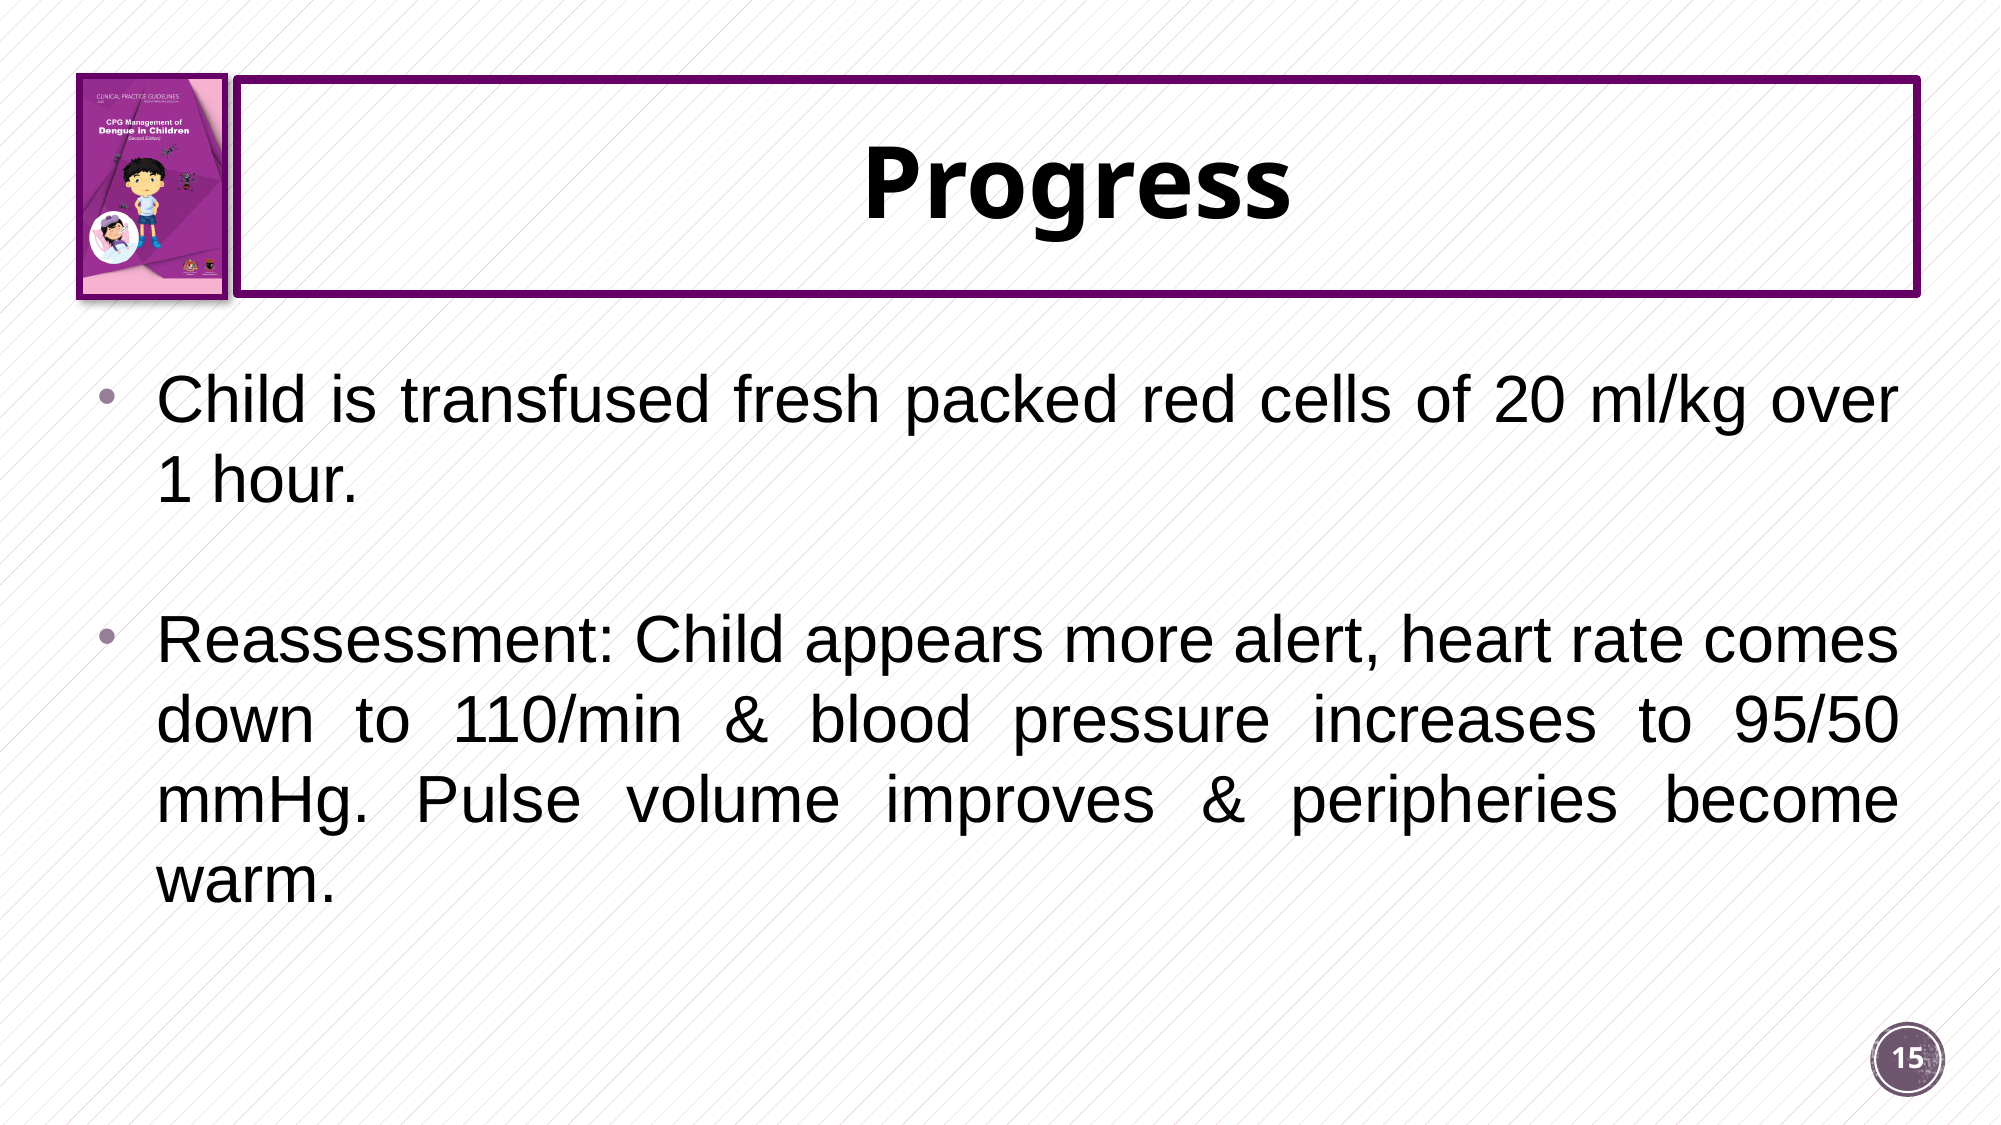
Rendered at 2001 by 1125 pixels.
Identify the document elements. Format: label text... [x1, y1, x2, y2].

text_box Progress [237, 79, 1918, 294]
picture [83, 79, 222, 294]
list Child is transfused fresh packed red cells of 20 ml/kg over 1 hour. Reassessment: Child appears more alert, heart rate comes down to 110/min & blood pressure increases to 95/50 mmHg. Pulse volume improves & peripheries become warm. [82, 348, 1918, 1013]
slide_number 15 [1855, 1028, 1961, 1089]
